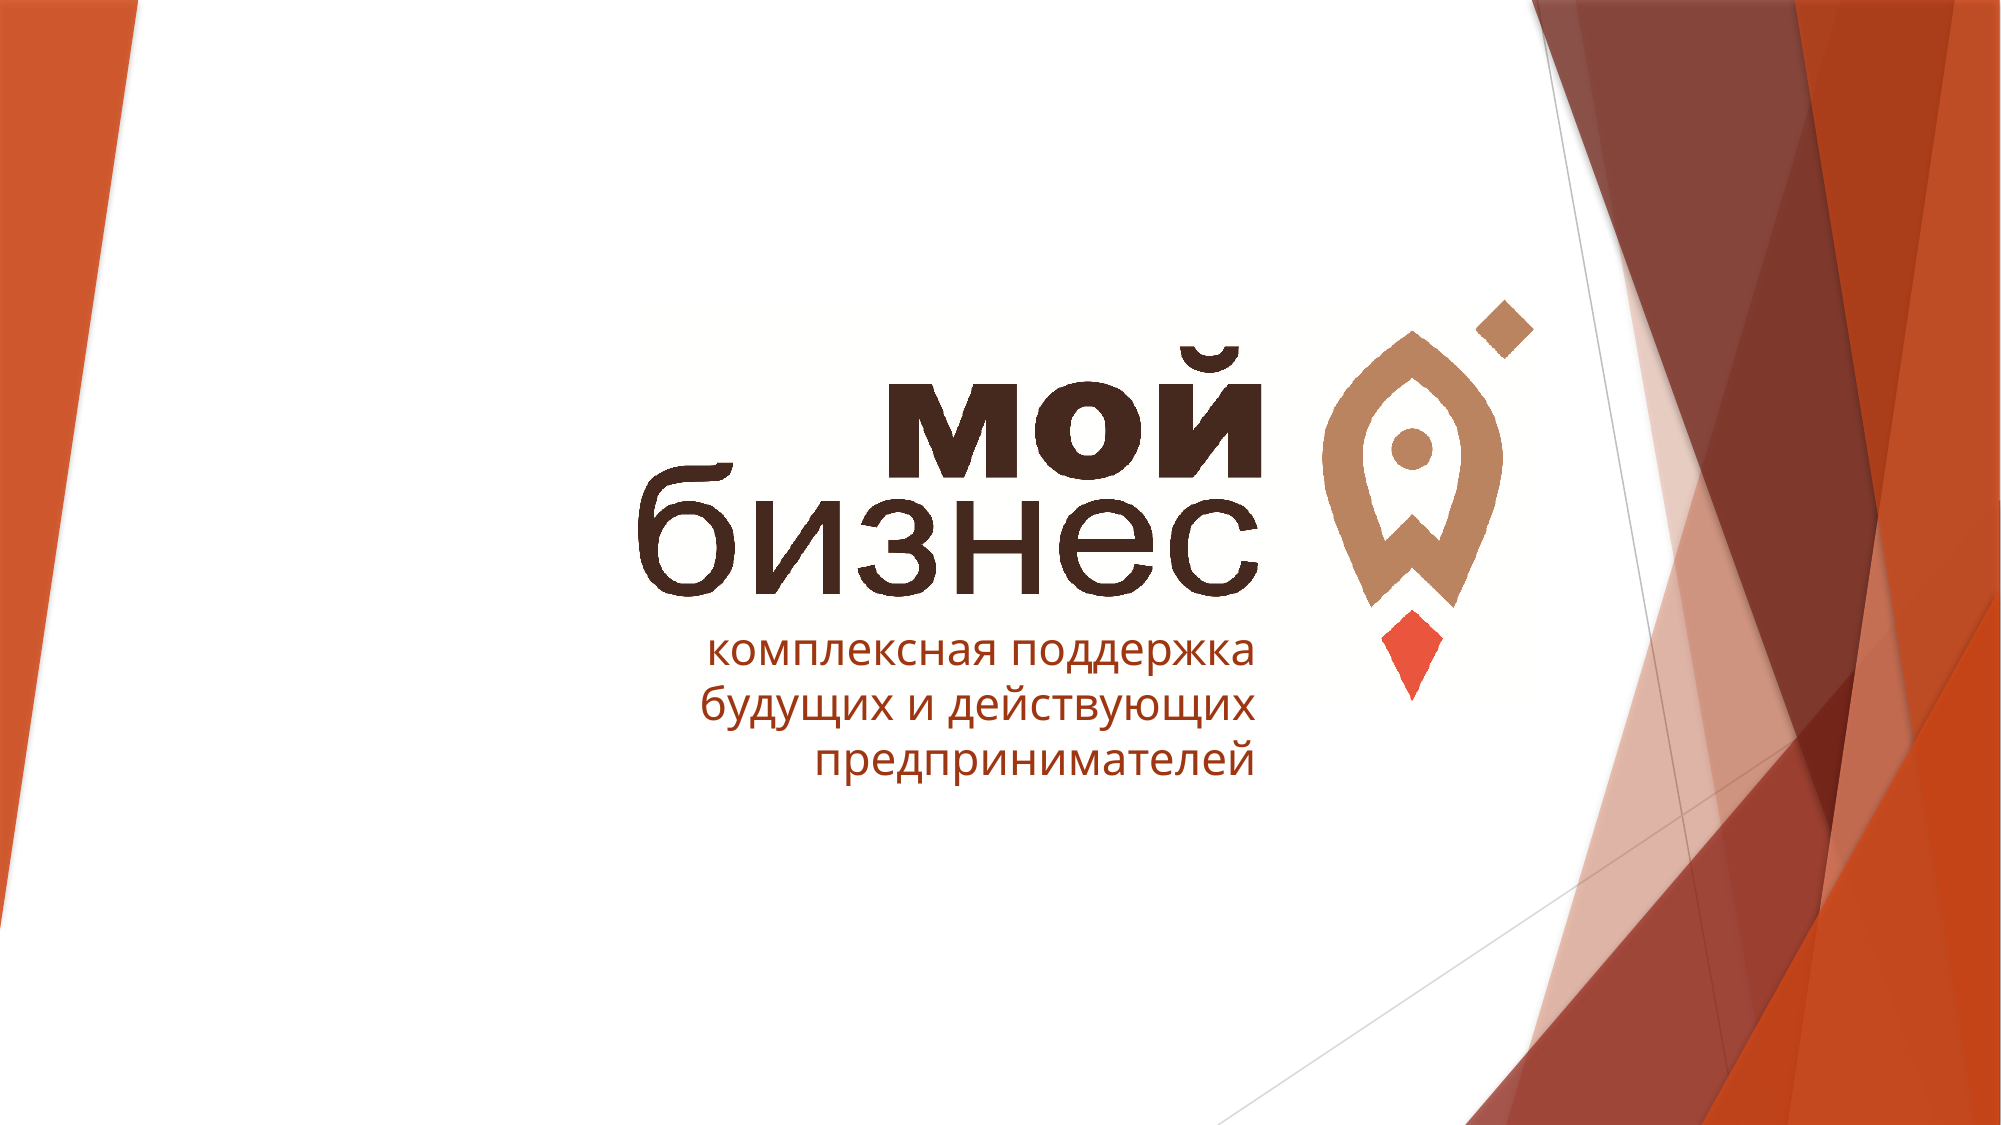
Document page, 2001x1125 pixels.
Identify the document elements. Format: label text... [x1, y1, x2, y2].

subtitle комплексная поддержка будущих и действующих предпринимателей [537, 612, 1272, 793]
picture [637, 299, 1534, 701]
